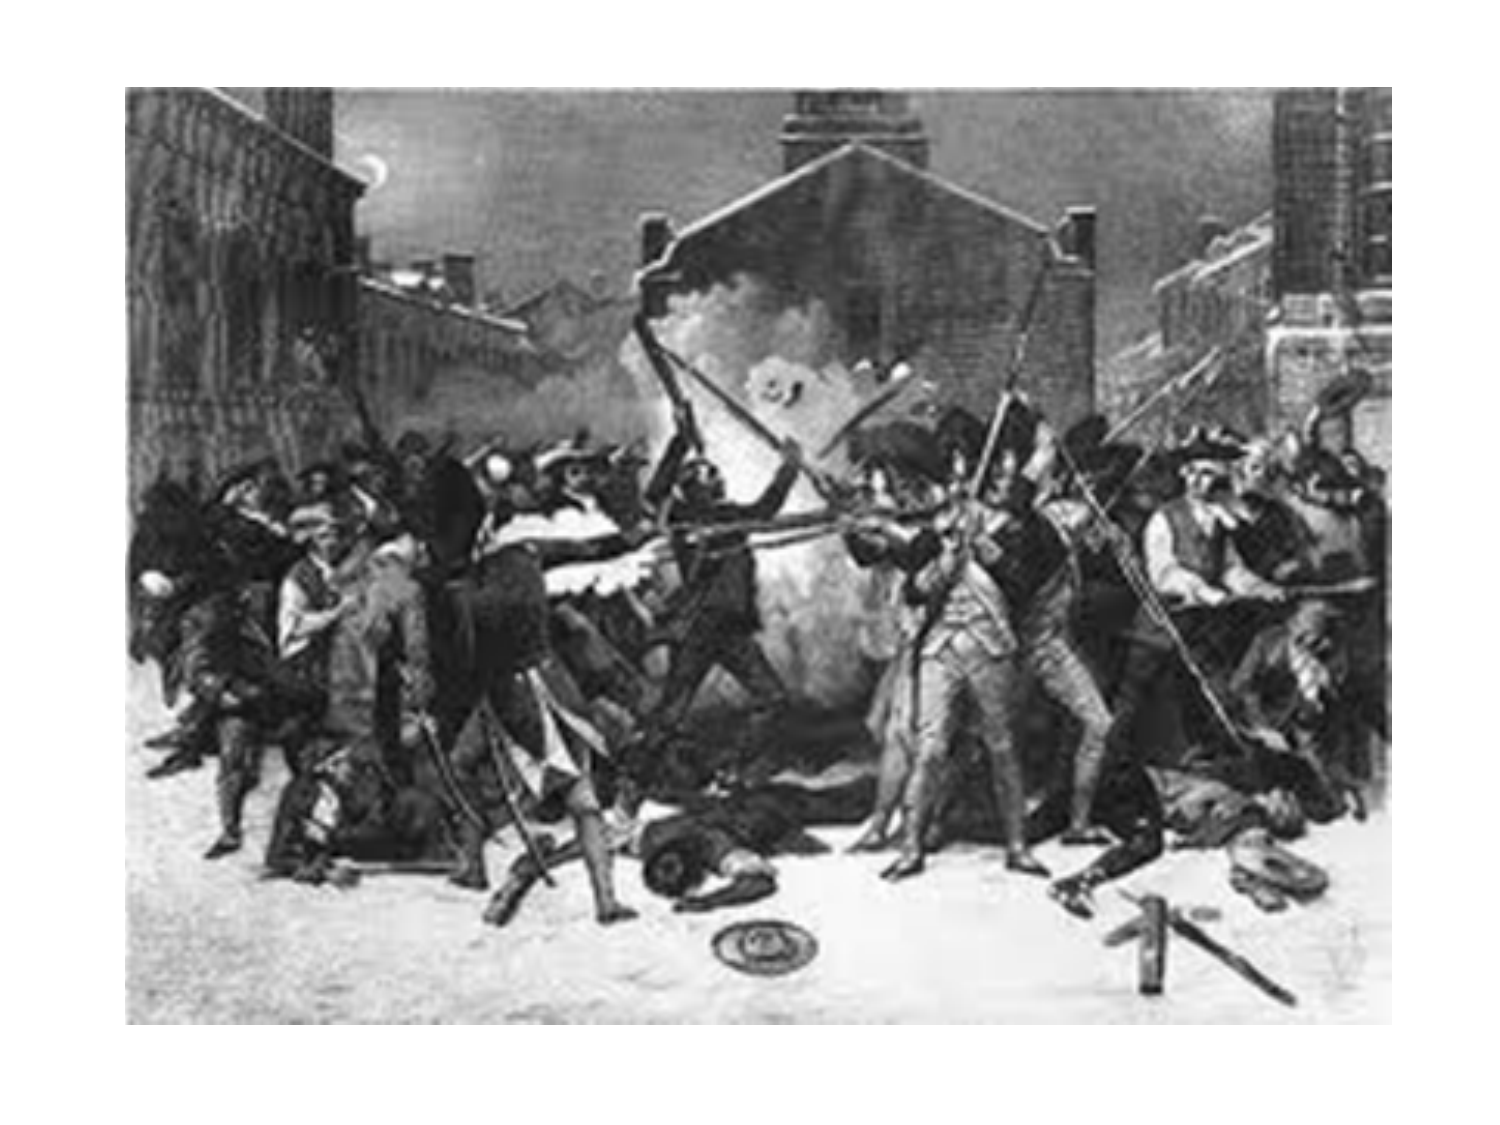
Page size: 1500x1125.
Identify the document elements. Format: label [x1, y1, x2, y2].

picture [124, 87, 1392, 1026]
